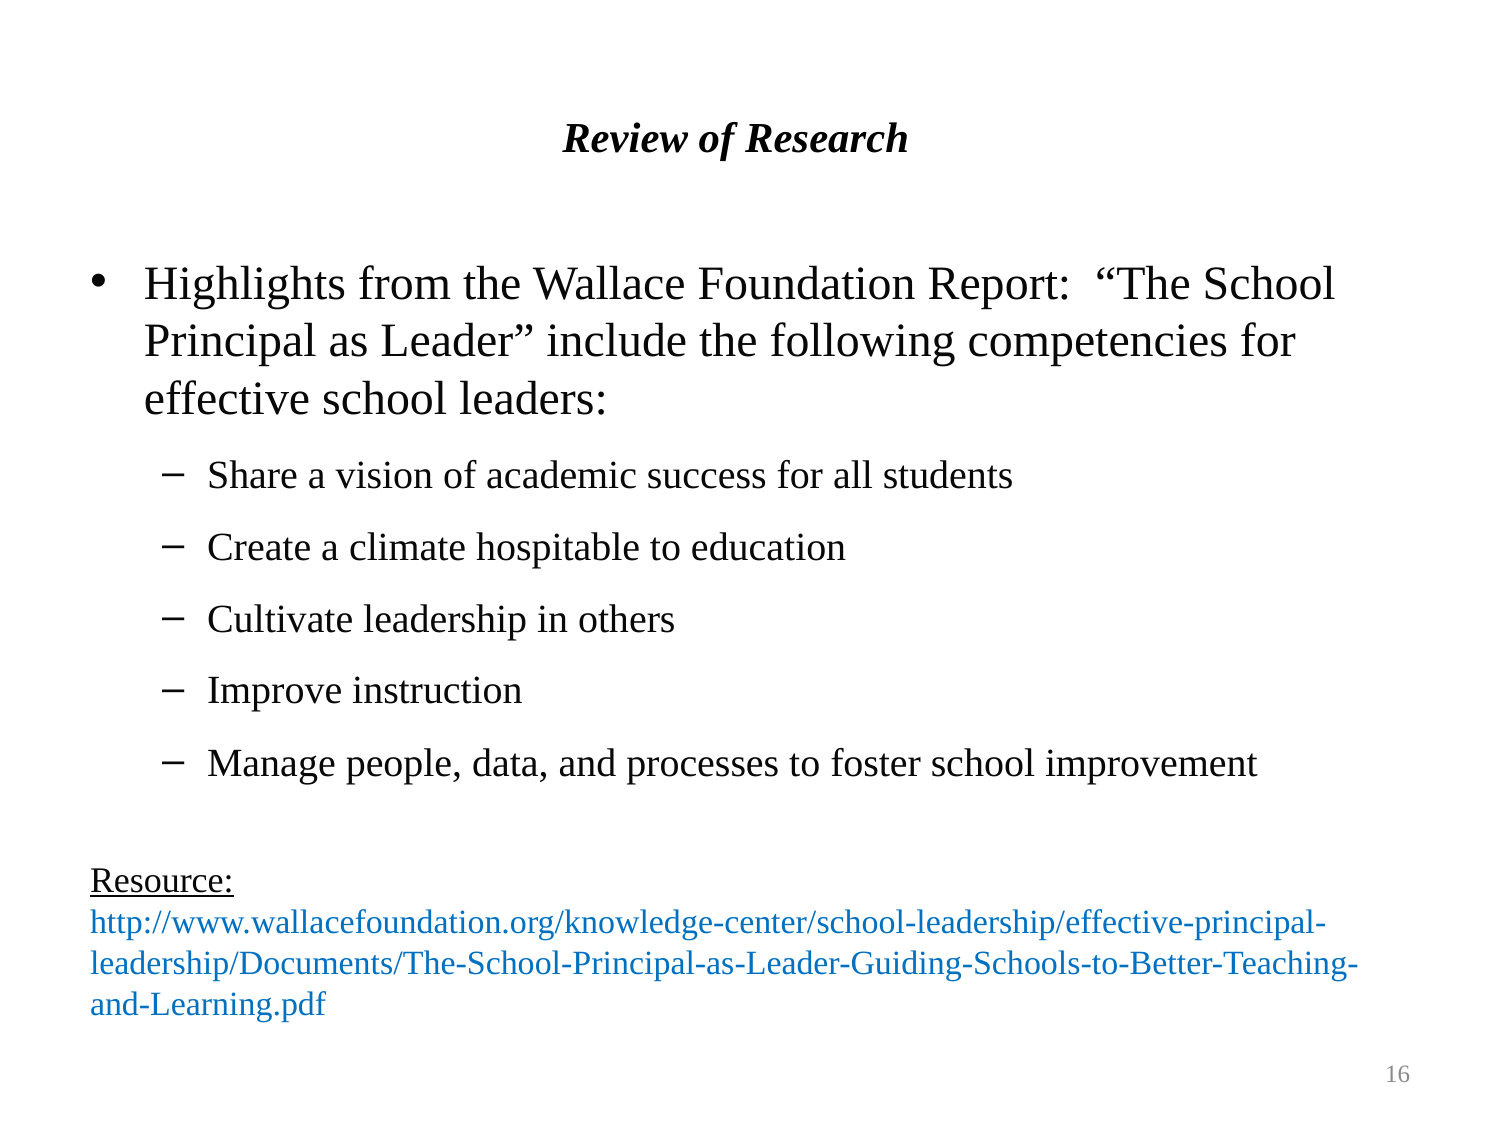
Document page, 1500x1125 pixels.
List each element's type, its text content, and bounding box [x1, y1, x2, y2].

slide_number 16 [1074, 1042, 1425, 1103]
list Highlights from the Wallace Foundation Report: “The School Principal as Leader” include the following competencies for effective school leaders: Share a vision of academic success for all students Create a climate hospitable to education Cultivate leadership in others Improve instruction Manage people, data, and processes to foster school improvement Resource: http://www.wallacefoundation.org/knowledge-center/school-leadership/effective-principal-leadership/Documents/The-School-Principal-as-Leader-Guiding-Schools-to-Better-Teaching-and-Learning.pdf [75, 243, 1425, 1031]
title Review of Research [60, 62, 1411, 169]
